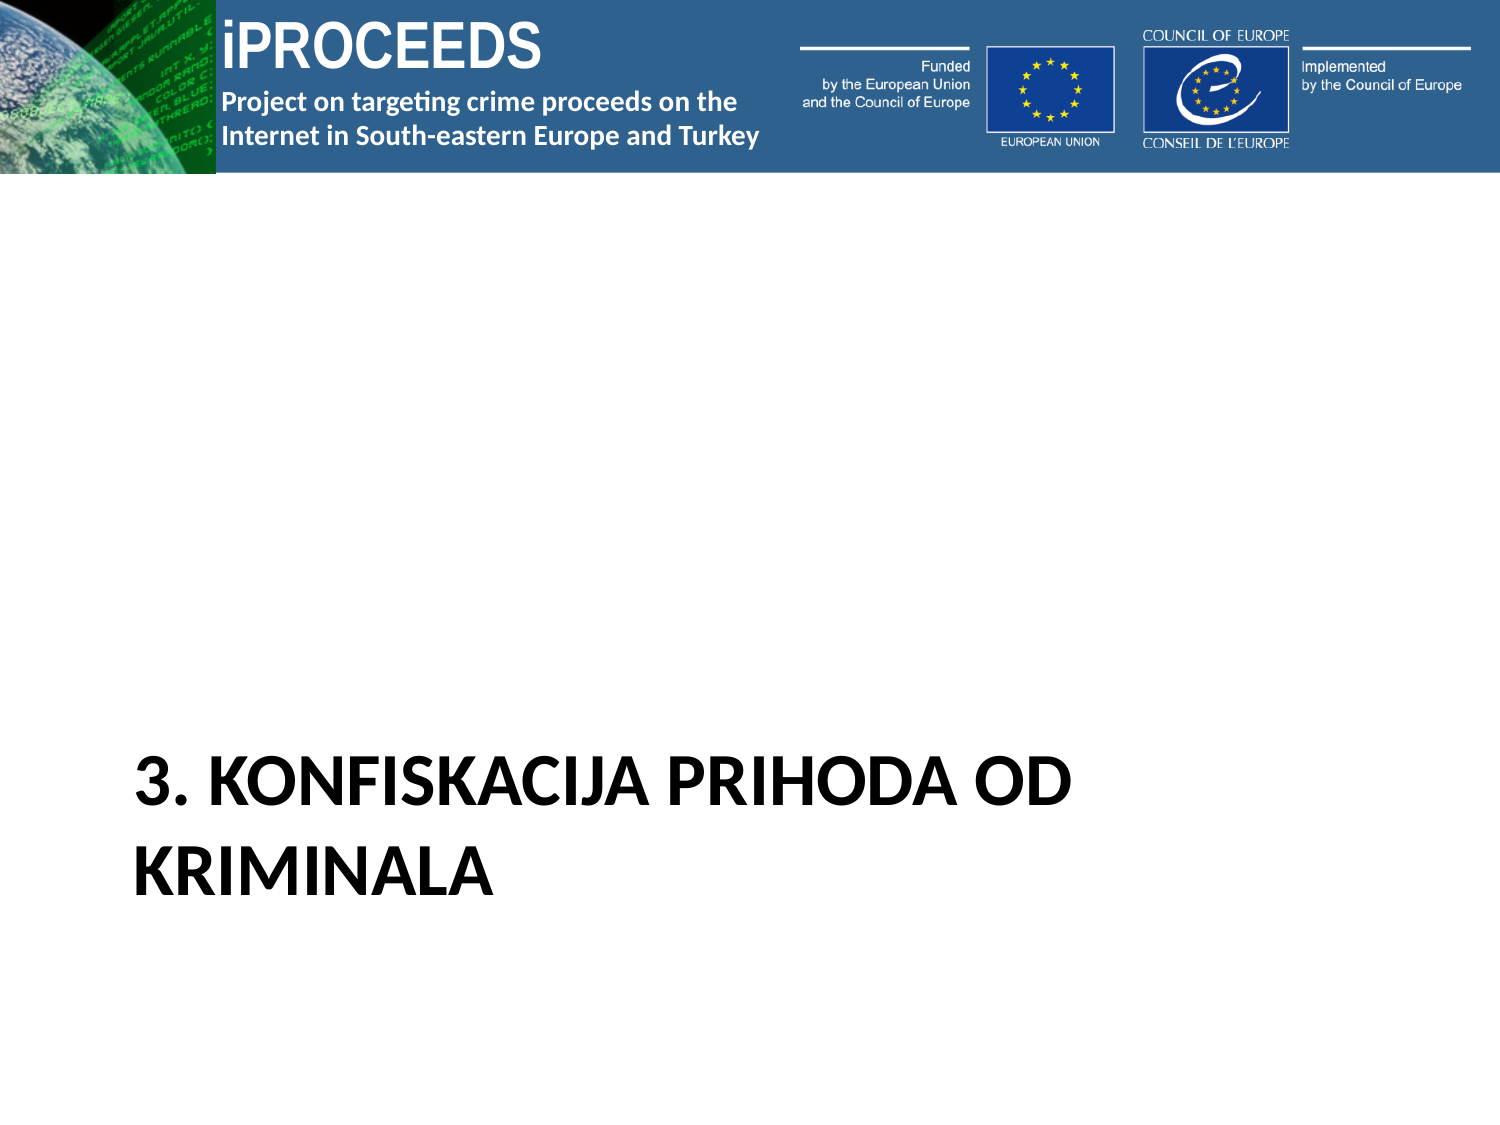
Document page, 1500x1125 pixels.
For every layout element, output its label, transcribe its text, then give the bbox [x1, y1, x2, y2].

picture [0, 0, 216, 174]
title 3. KONFISKACIJA PRIHODA OD KRIMINALA [118, 722, 1394, 947]
picture [800, 30, 1471, 148]
